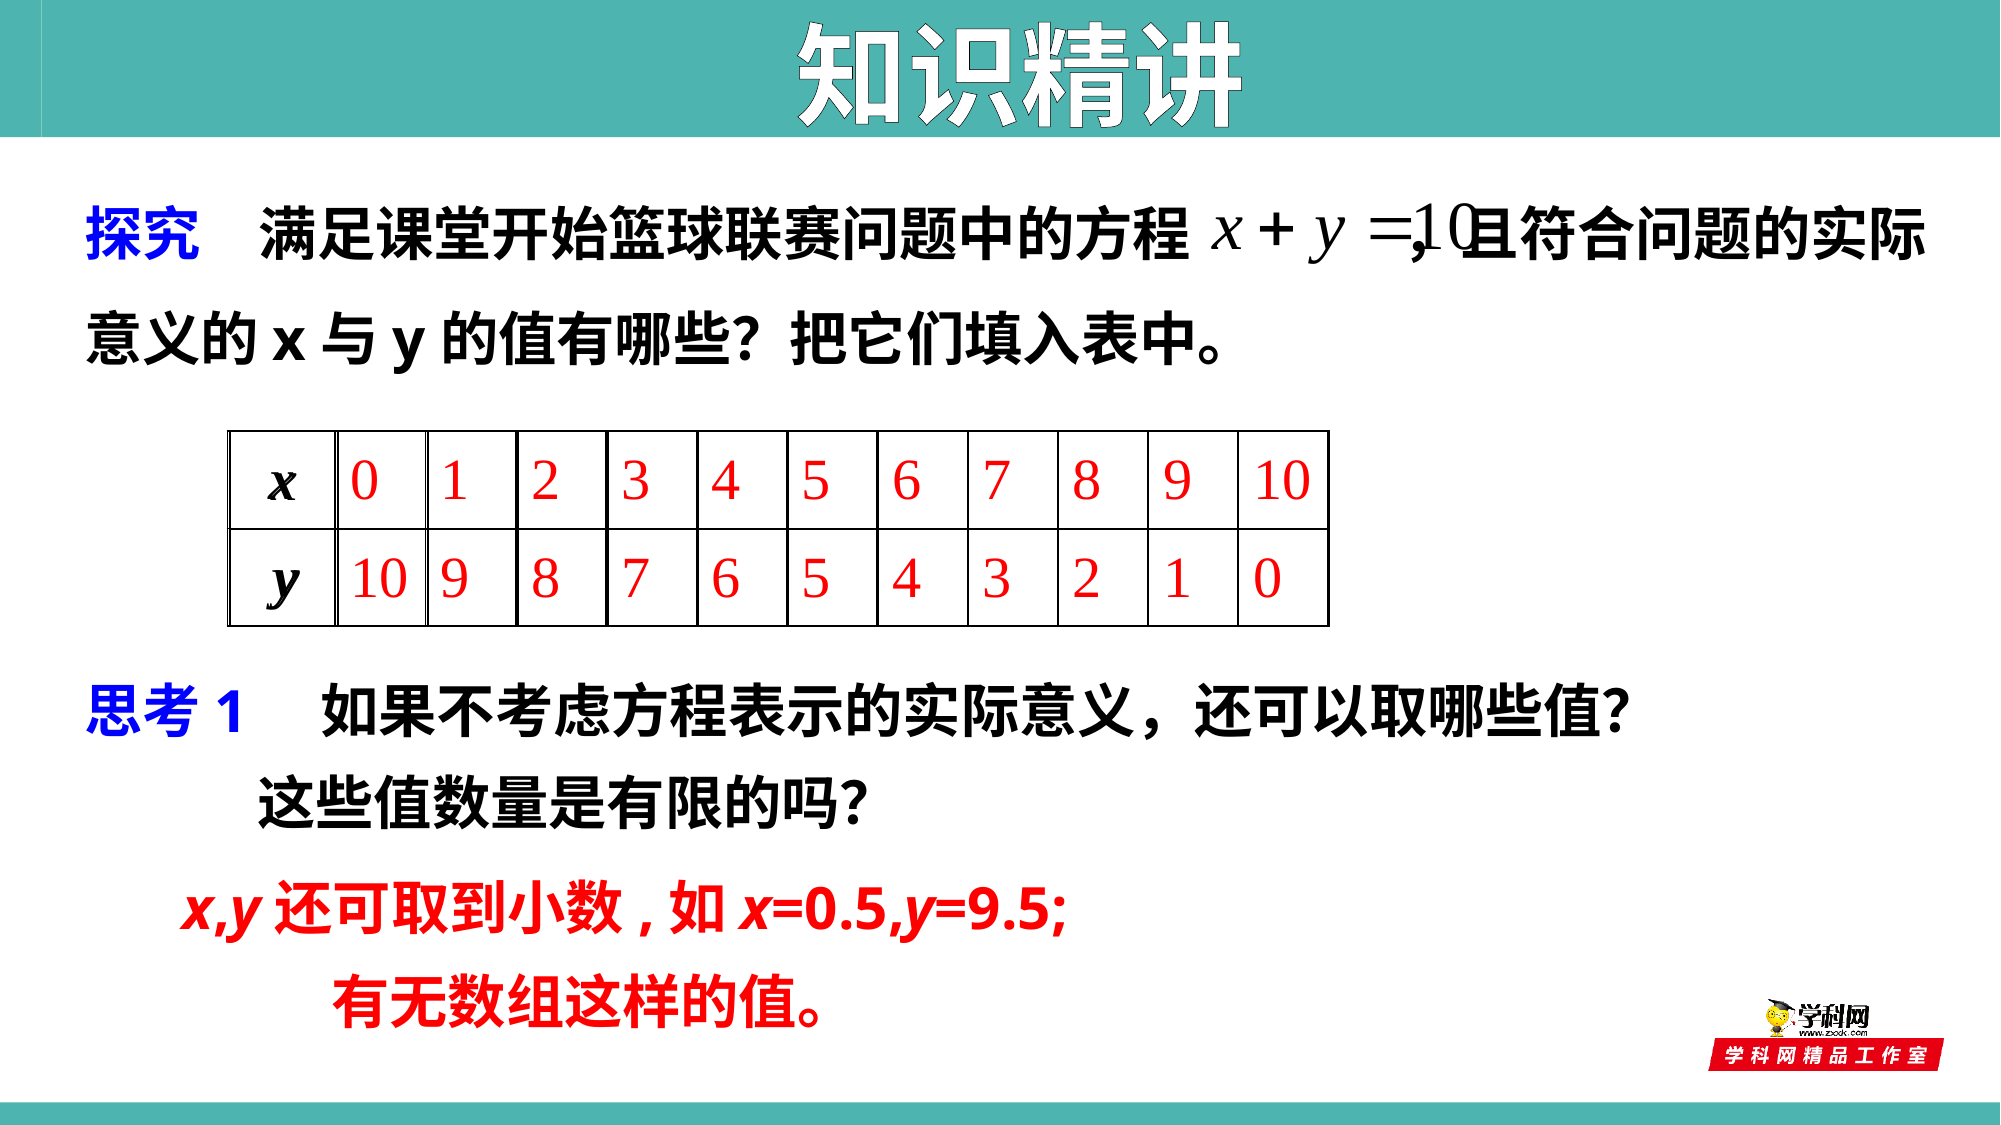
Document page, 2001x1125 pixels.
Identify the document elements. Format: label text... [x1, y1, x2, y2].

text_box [0, 0, 2000, 138]
table_cell 5 [788, 529, 876, 625]
table_header 9 [1149, 432, 1237, 528]
text_box x,y还可取到小数,如x=0.5,y=9.5; [168, 828, 1324, 949]
table_cell 0 [1239, 529, 1328, 625]
table_header 0 [336, 432, 425, 528]
table_header x [228, 432, 334, 528]
table_header 8 [1059, 432, 1147, 528]
table_header 4 [698, 432, 786, 528]
table_cell 3 [968, 529, 1057, 625]
text_box 探究 满足课堂开始篮球联赛问题中的方程 ，且符合问题的实际意义的x与y的值有哪些？把它们填入表中。 [69, 154, 1971, 380]
table_cell 1 [1149, 529, 1237, 625]
table_cell 8 [517, 529, 605, 625]
table_header 3 [607, 432, 696, 528]
text_box 思考1 如果不考虑方程表示的实际意义，还可以取哪些值？ 这些值数量是有限的吗？ [69, 674, 1971, 845]
text_box [0, 1100, 2000, 1125]
text_box 有无数组这样的值。 [316, 922, 841, 1043]
table_header 2 [517, 432, 605, 528]
table_cell y [228, 529, 334, 625]
table_cell 9 [426, 529, 515, 625]
picture [1766, 999, 1869, 1037]
table_cell 4 [878, 529, 967, 625]
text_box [1198, 186, 1491, 279]
table_header 7 [968, 432, 1057, 528]
table_header 10 [1239, 432, 1328, 528]
table_header 5 [788, 432, 876, 528]
table_cell 2 [1059, 529, 1147, 625]
table_header 1 [426, 432, 515, 528]
picture [1708, 1038, 1944, 1071]
table_header 6 [878, 432, 967, 528]
table_cell 10 [336, 529, 425, 625]
table_cell 7 [607, 529, 696, 625]
table_cell 6 [698, 529, 786, 625]
